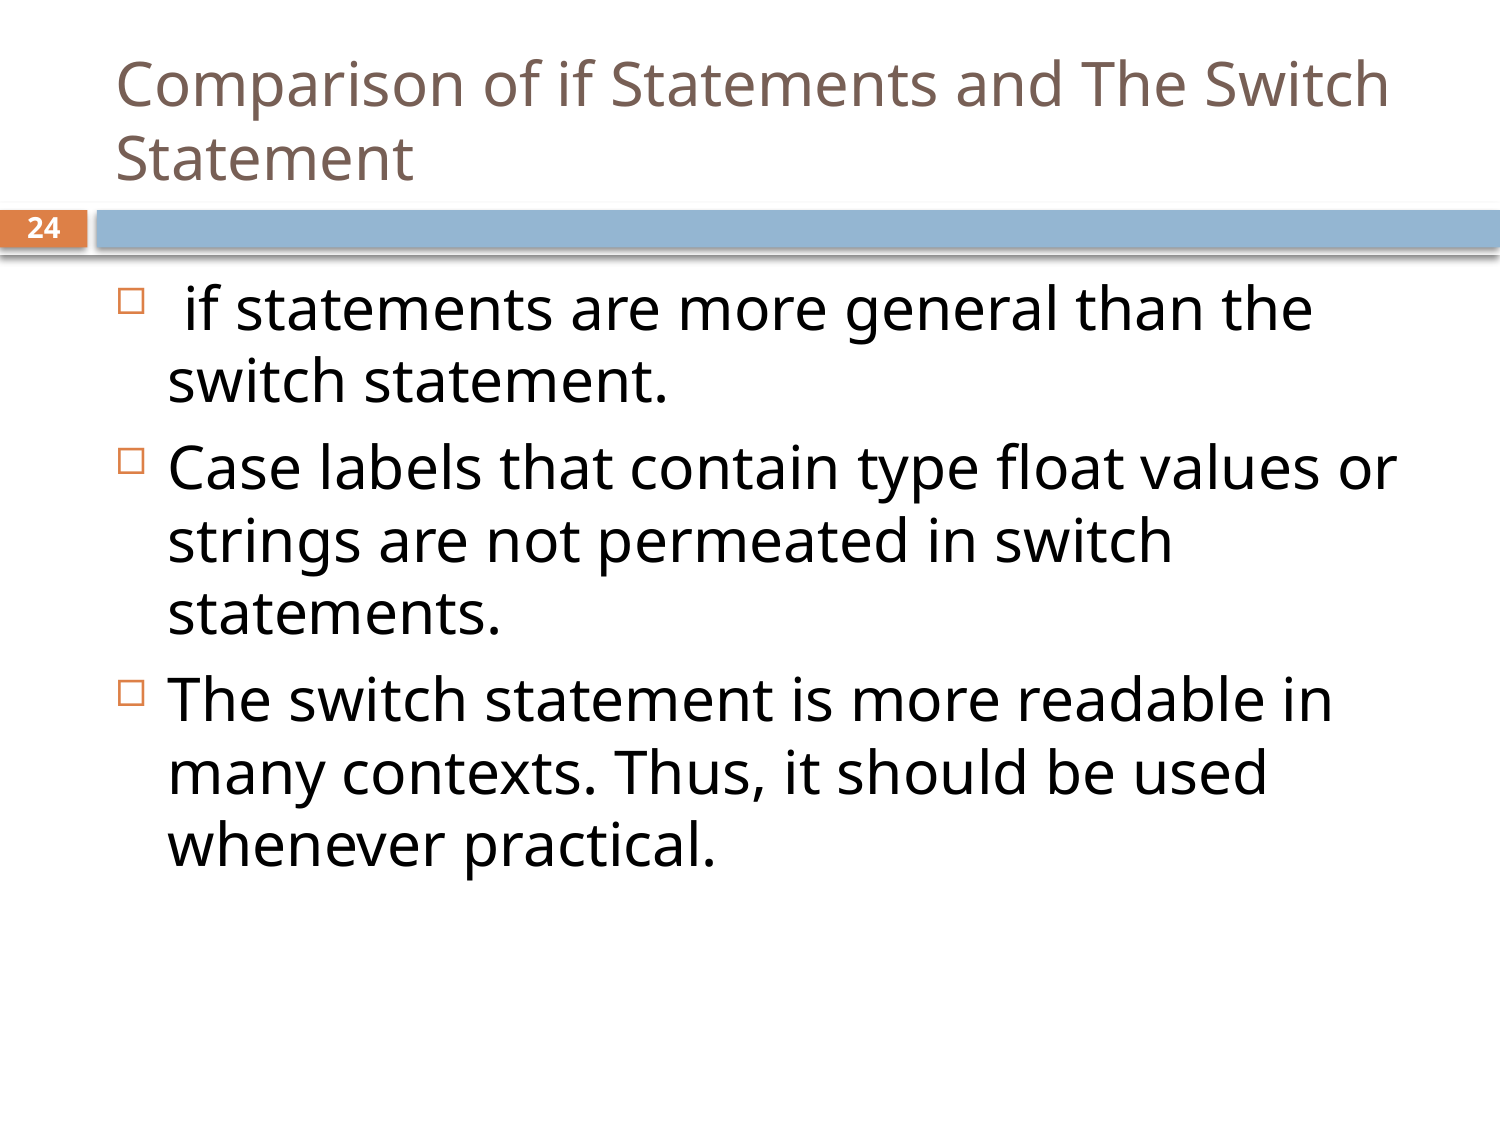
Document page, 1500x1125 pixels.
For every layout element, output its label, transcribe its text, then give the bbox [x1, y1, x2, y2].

title Comparison of if Statements and The Switch Statement [100, 37, 1438, 200]
slide_number 24 [0, 208, 88, 249]
list if statements are more general than the switch statement. Case labels that contain type float values or strings are not permeated in switch statements. The switch statement is more readable in many contexts. Thus, it should be used whenever practical. [100, 262, 1438, 1000]
